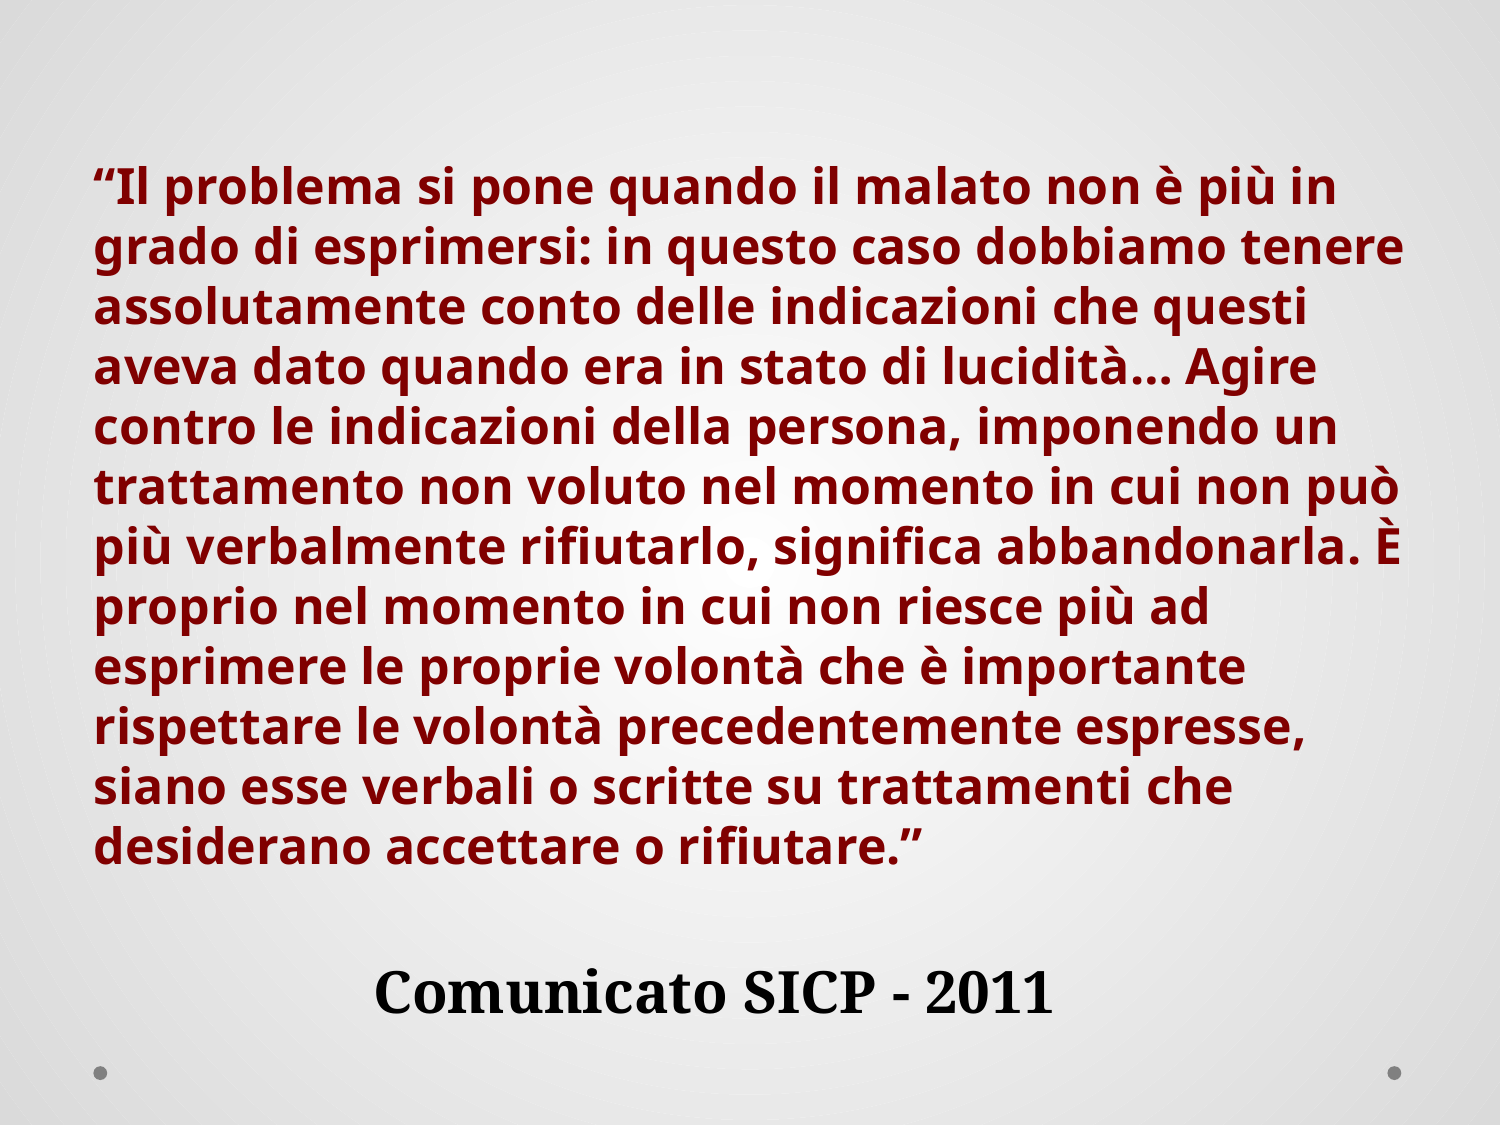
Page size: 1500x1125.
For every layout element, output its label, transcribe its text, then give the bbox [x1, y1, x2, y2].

list “Il problema si pone quando il malato non è più in grado di esprimersi: in questo caso dobbiamo tenere assolutamente conto delle indicazioni che questi aveva dato quando era in stato di lucidità… Agire contro le indicazioni della persona, imponendo un trattamento non voluto nel momento in cui non può più verbalmente rifiutarlo, significa abbandonarla. È proprio nel momento in cui non riesce più ad esprimere le proprie volontà che è importante rispettare le volontà precedentemente espresse, siano esse verbali o scritte su trattamenti che desiderano accettare o rifiutare.” [78, 146, 1429, 823]
text_box Comunicato SICP - 2011 [358, 947, 1134, 1033]
